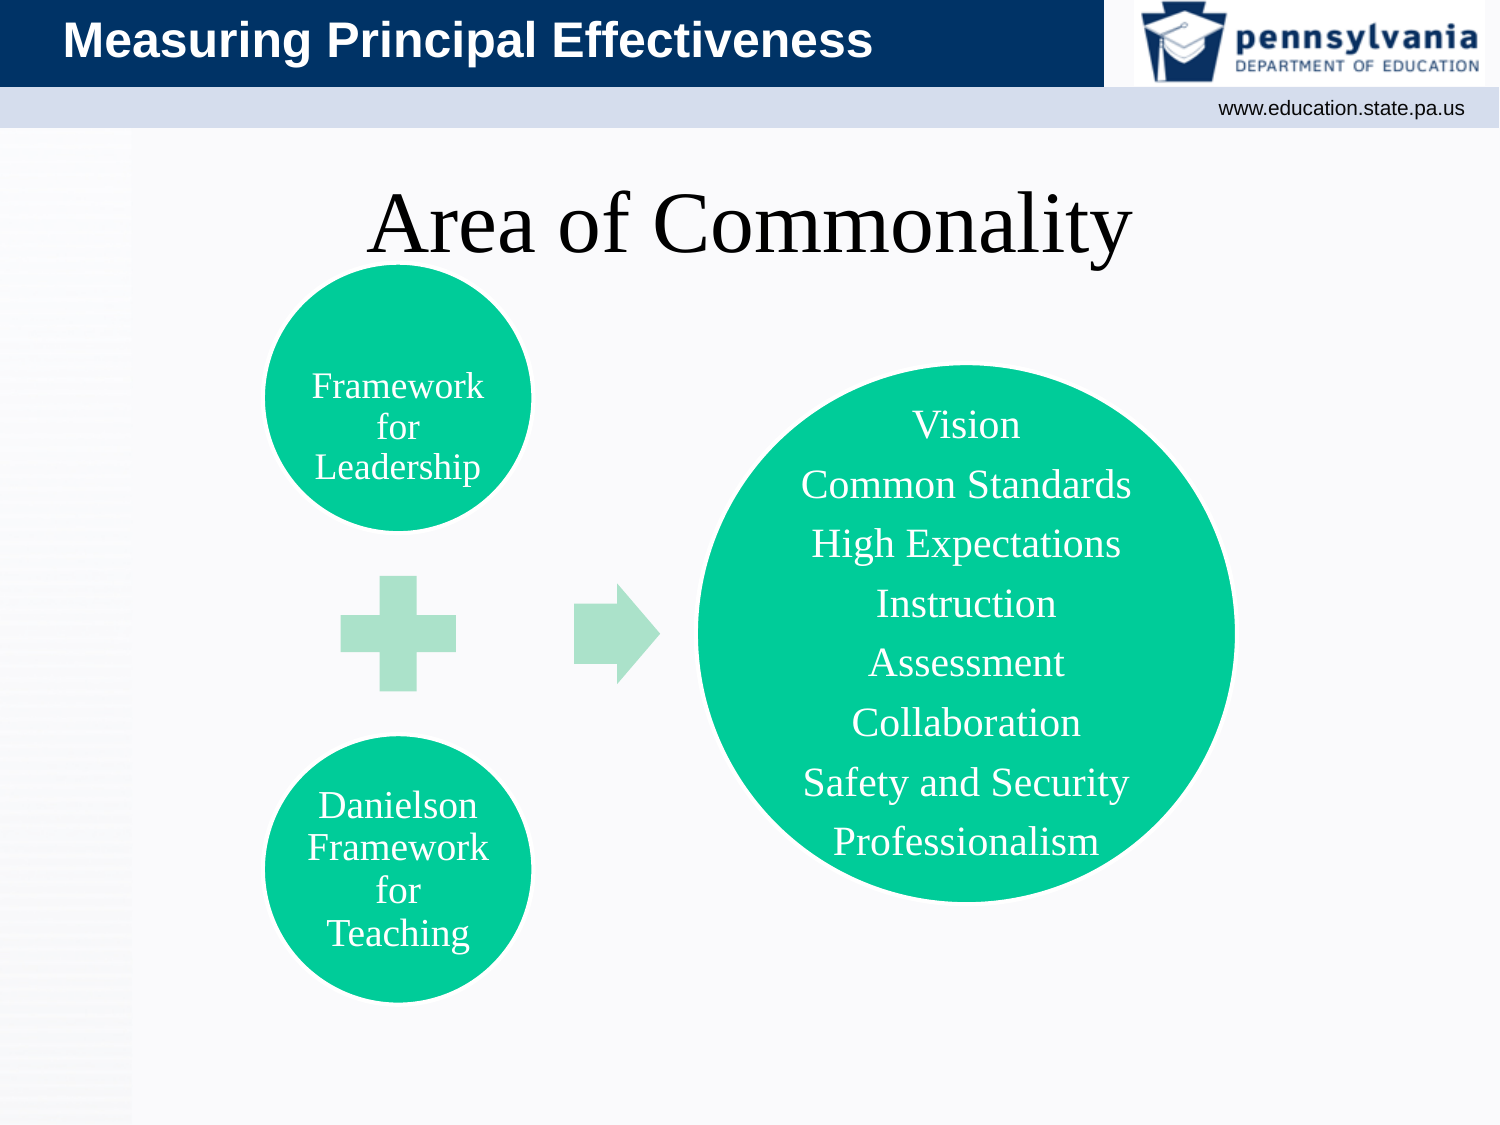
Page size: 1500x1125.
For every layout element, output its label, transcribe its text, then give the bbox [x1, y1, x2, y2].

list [74, 262, 1426, 1006]
picture [0, 0, 1500, 1125]
title Area of Commonality [75, 157, 1425, 261]
